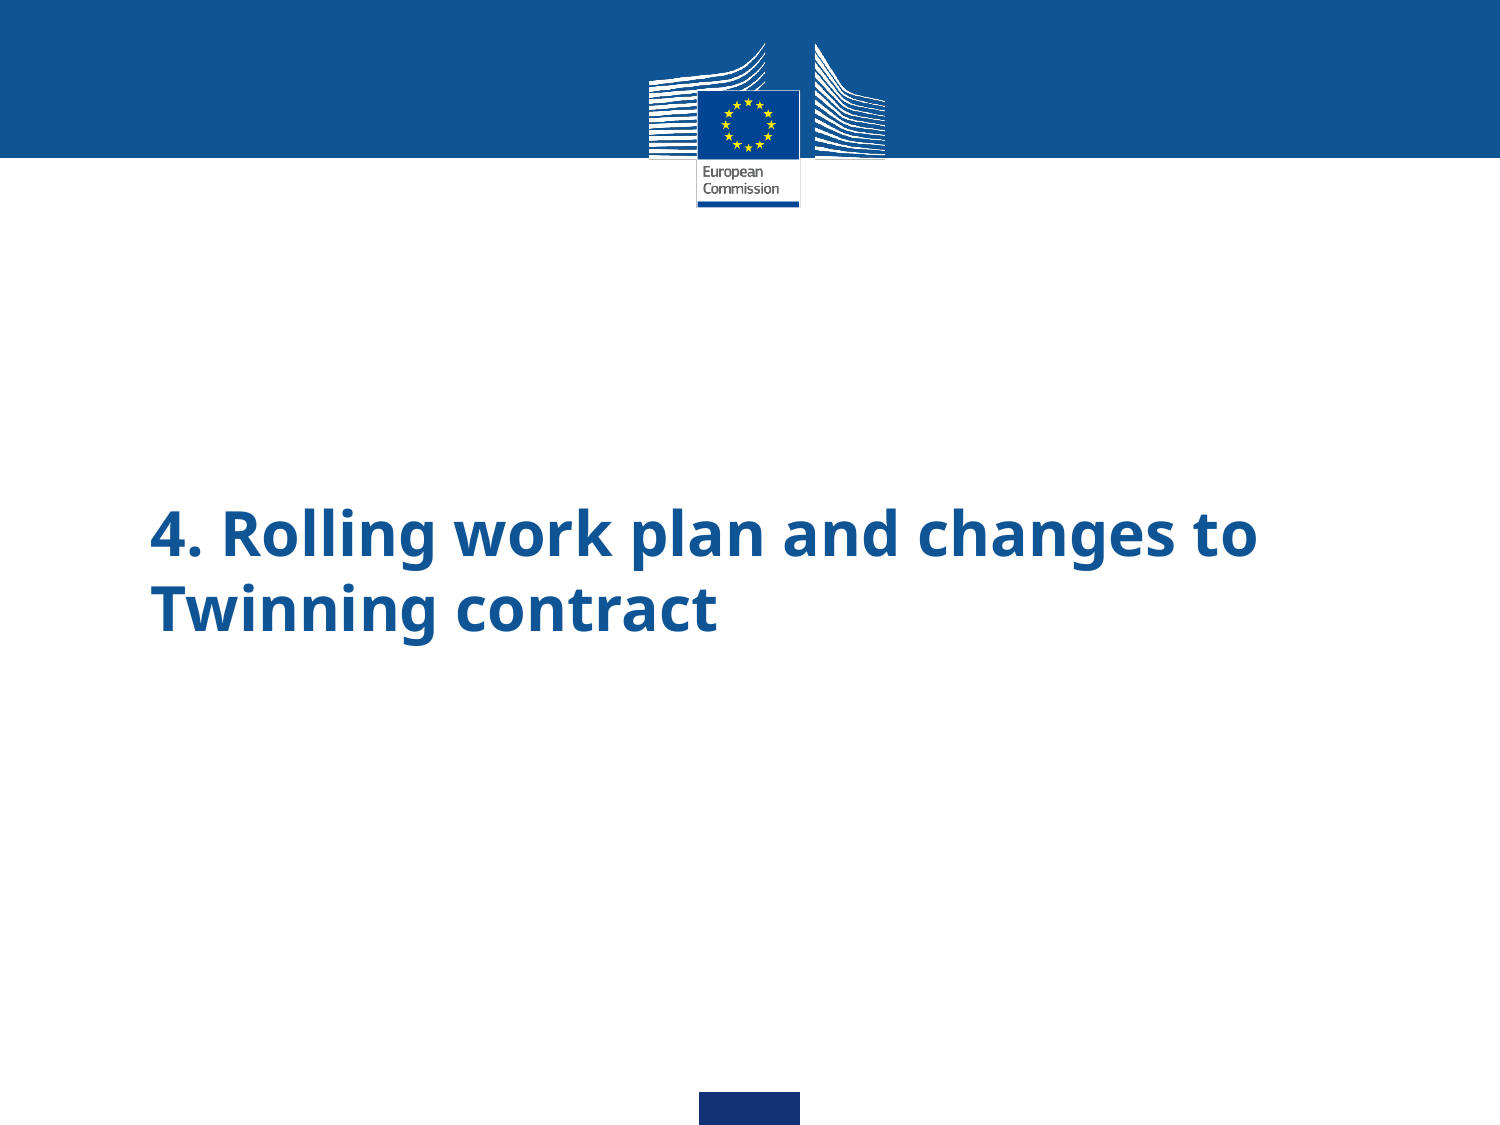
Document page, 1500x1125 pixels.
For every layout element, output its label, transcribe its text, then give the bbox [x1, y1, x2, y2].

picture [649, 42, 885, 208]
title 4. Rolling work plan and changes to Twinning contract [76, 491, 1427, 646]
